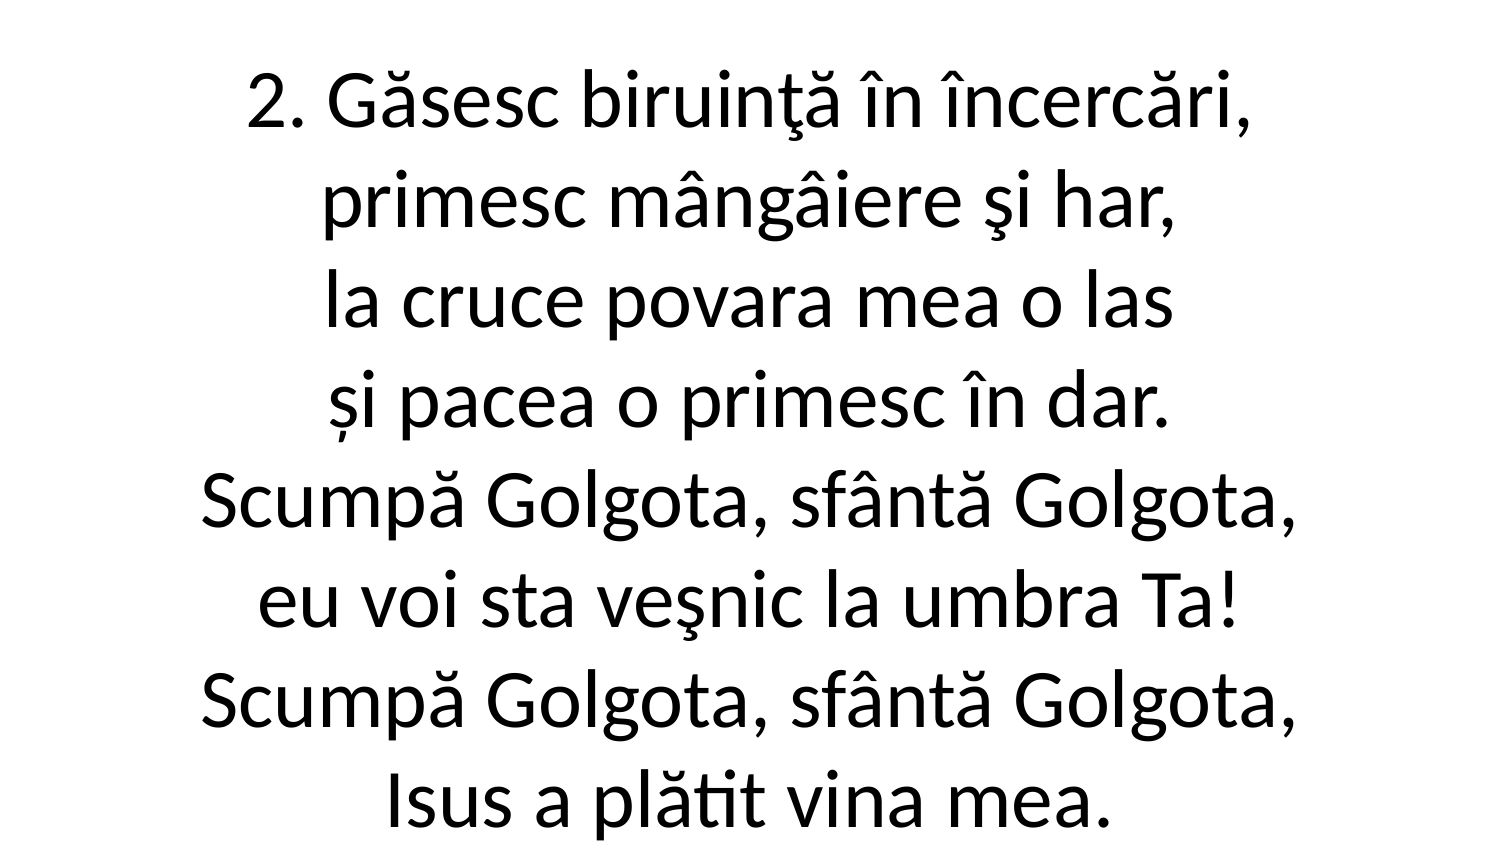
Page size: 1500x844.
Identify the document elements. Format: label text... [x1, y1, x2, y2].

text_box 2. Găsesc biruinţă în încercări, primesc mângâiere şi har, la cruce povara mea o las și pacea o primesc în dar. Scumpă Golgota, sfântă Golgota, eu voi sta veşnic la umbra Ta! Scumpă Golgota, sfântă Golgota, Isus a plătit vina mea. [185, 0, 1315, 844]
